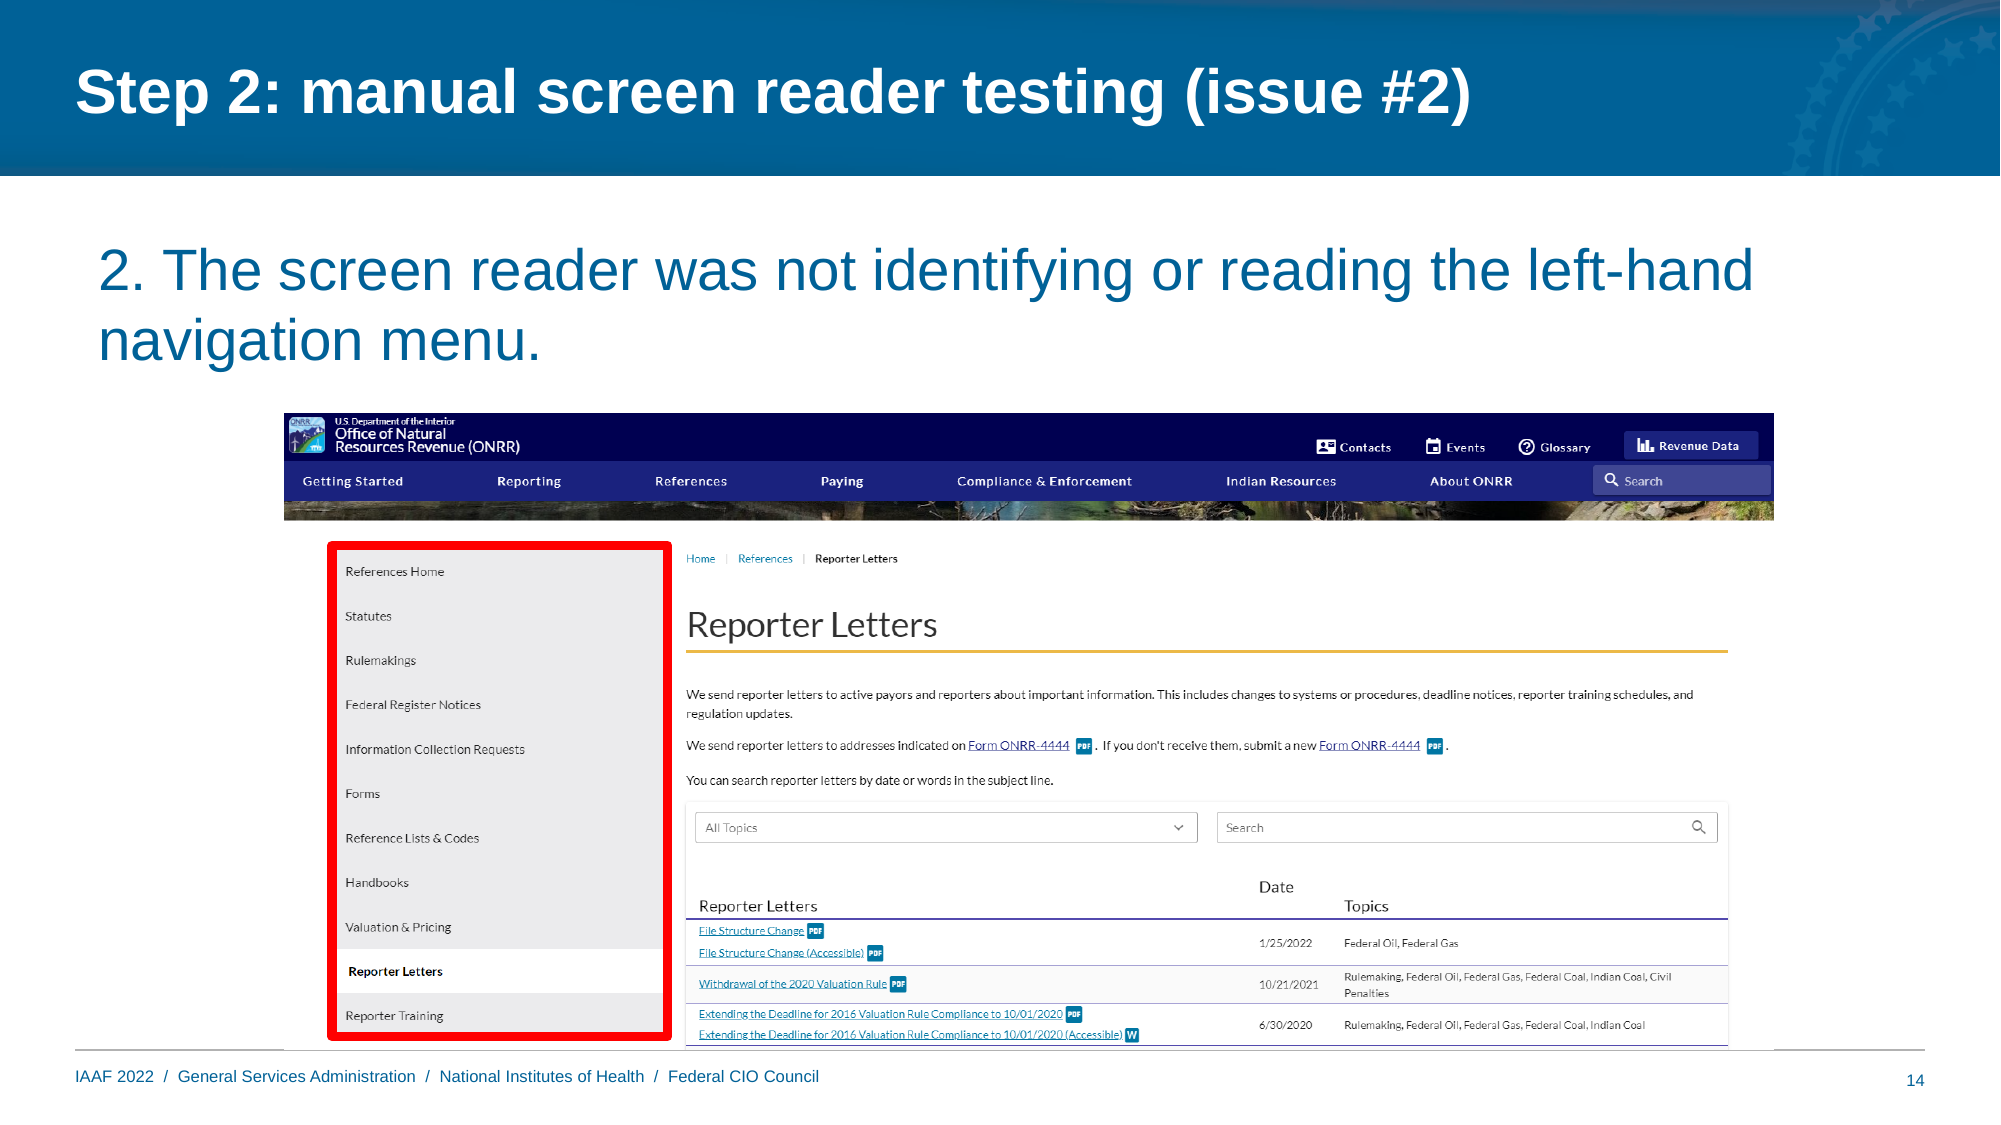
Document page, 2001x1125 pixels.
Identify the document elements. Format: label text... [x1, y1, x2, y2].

title Step 2: manual screen reader testing (issue #2) [75, 52, 1800, 128]
slide_number 14 [1880, 1065, 1925, 1095]
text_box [284, 413, 1774, 1050]
list 2. The screen reader was not identifying or reading the left-hand navigation menu. [75, 224, 1925, 375]
picture [0, 168, 666, 176]
picture [0, 0, 2000, 176]
